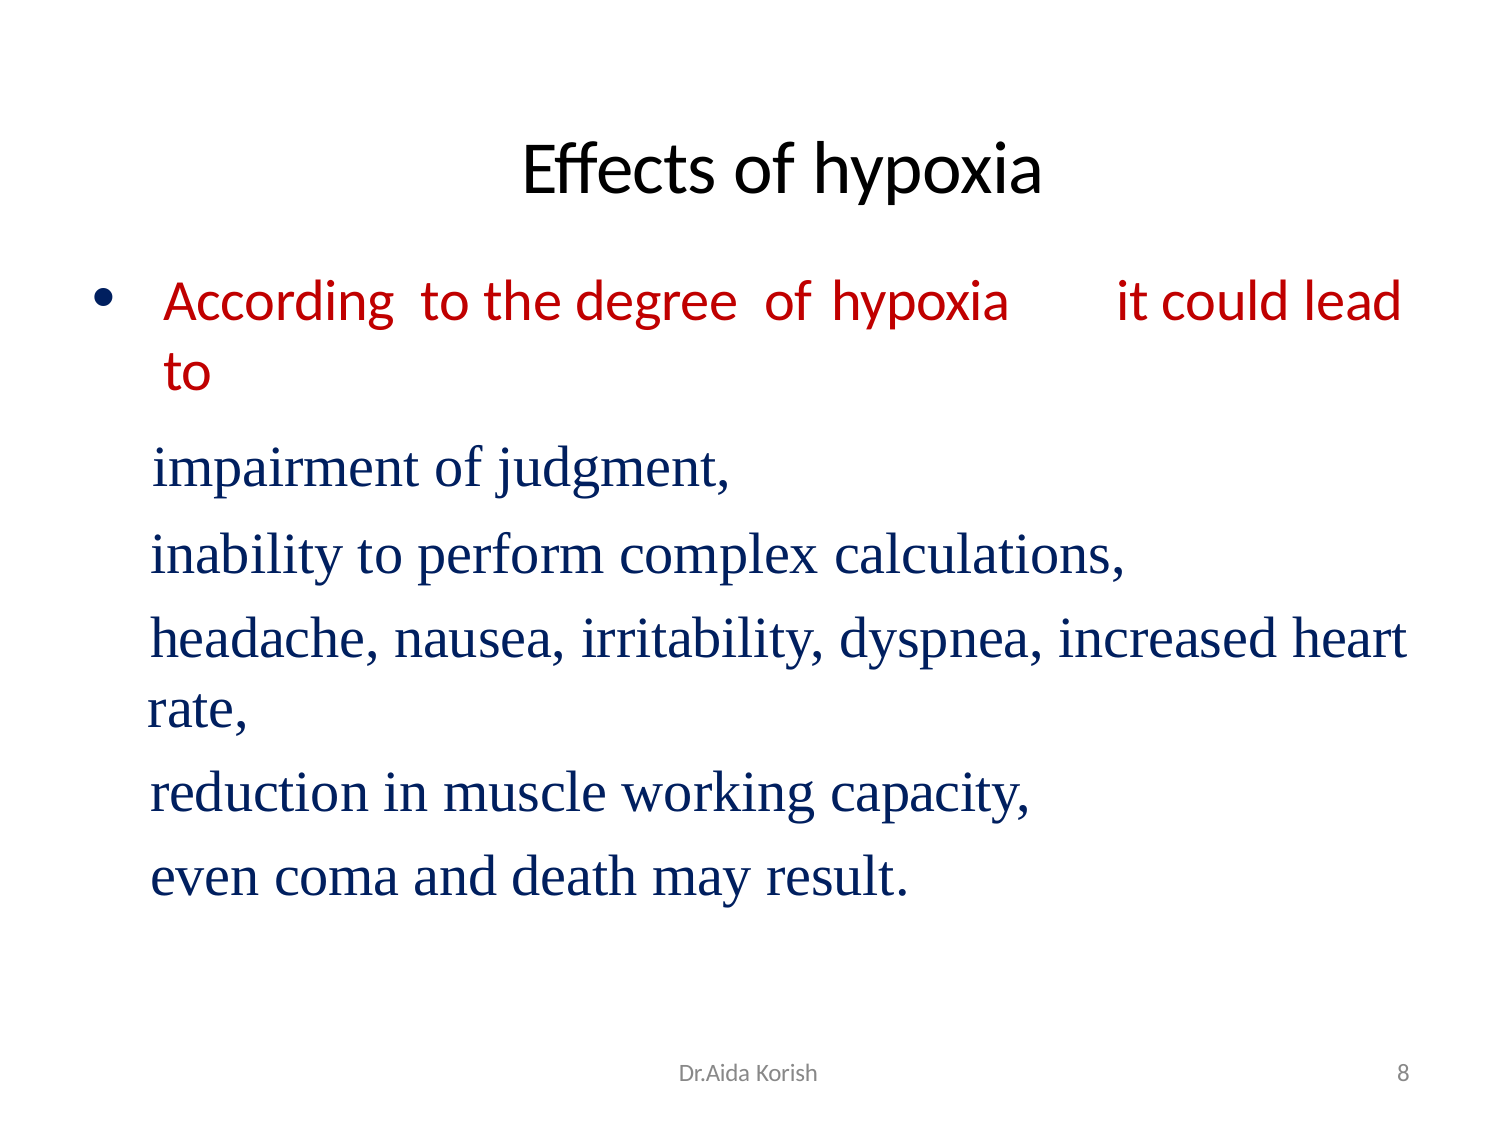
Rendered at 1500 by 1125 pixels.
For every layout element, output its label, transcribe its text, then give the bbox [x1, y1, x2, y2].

list According to the degree of hypoxia it could lead to impairment of judgment, inability to perform complex calculations, headache, nausea, irritability, dyspnea, increased heart rate, reduction in muscle working capacity, even coma and death may result. [62, 223, 1438, 908]
slide_number 1 [1380, 1060, 1415, 1125]
footer Dr.Aida Korish [676, 1060, 824, 1125]
title Effects of hypoxia [519, 119, 1056, 223]
